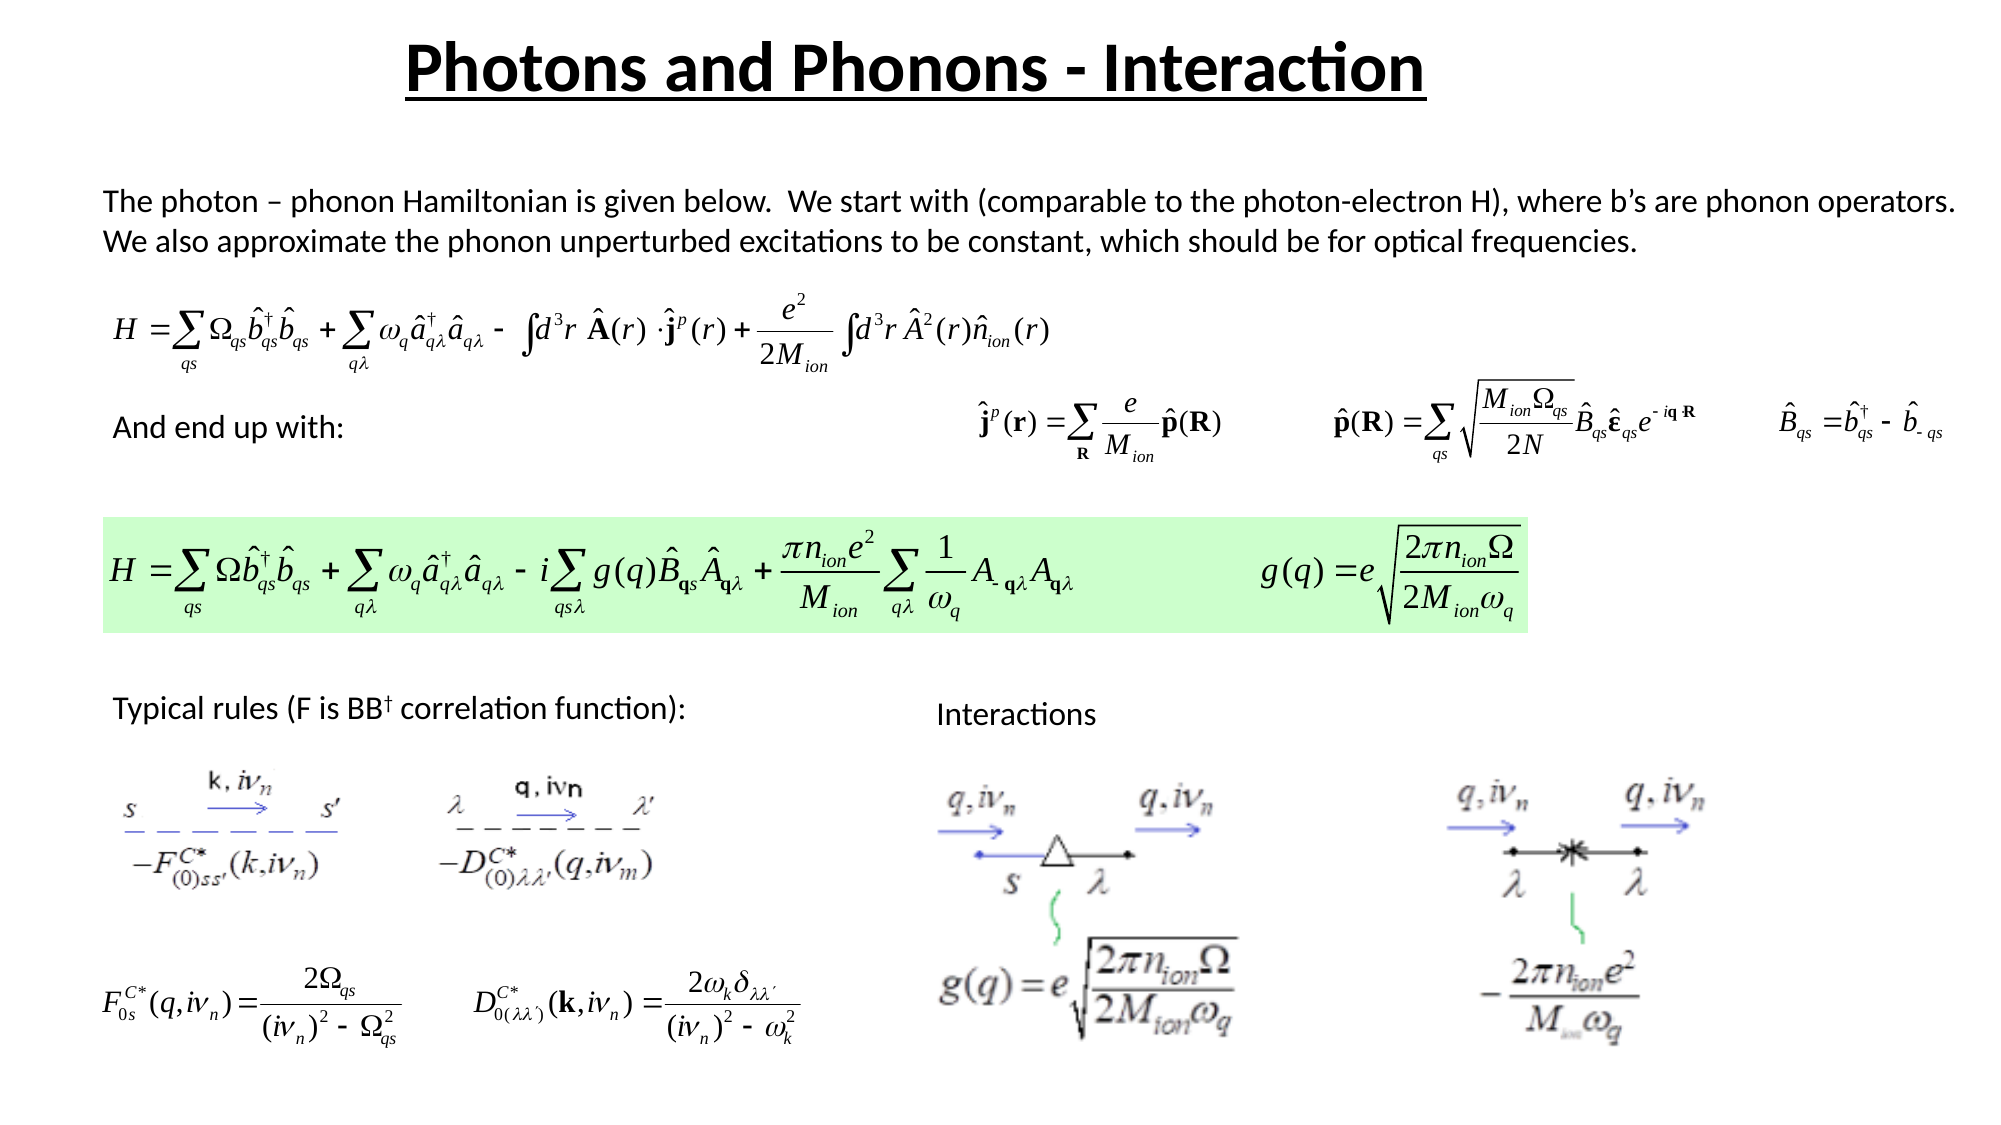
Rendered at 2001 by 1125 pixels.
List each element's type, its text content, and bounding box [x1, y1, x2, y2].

text_box Typical rules (F is BB† correlation function): [97, 678, 702, 734]
text_box And end up with: [97, 397, 361, 453]
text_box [103, 517, 1529, 633]
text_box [96, 762, 710, 930]
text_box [973, 373, 1949, 469]
title Photons and Phonons - Interaction [339, 22, 1493, 115]
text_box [107, 284, 1056, 379]
text_box The photon – phonon Hamiltonian is given below. We start with (comparable to the photon-electron H), where b’s are phonon operators. We also approximate the phonon unperturbed excitations to be constant, which should be for optical frequencies. [88, 172, 1981, 267]
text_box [96, 957, 808, 1057]
text_box Interactions [921, 685, 1112, 740]
picture [875, 740, 1283, 1076]
picture [1429, 729, 1754, 1087]
